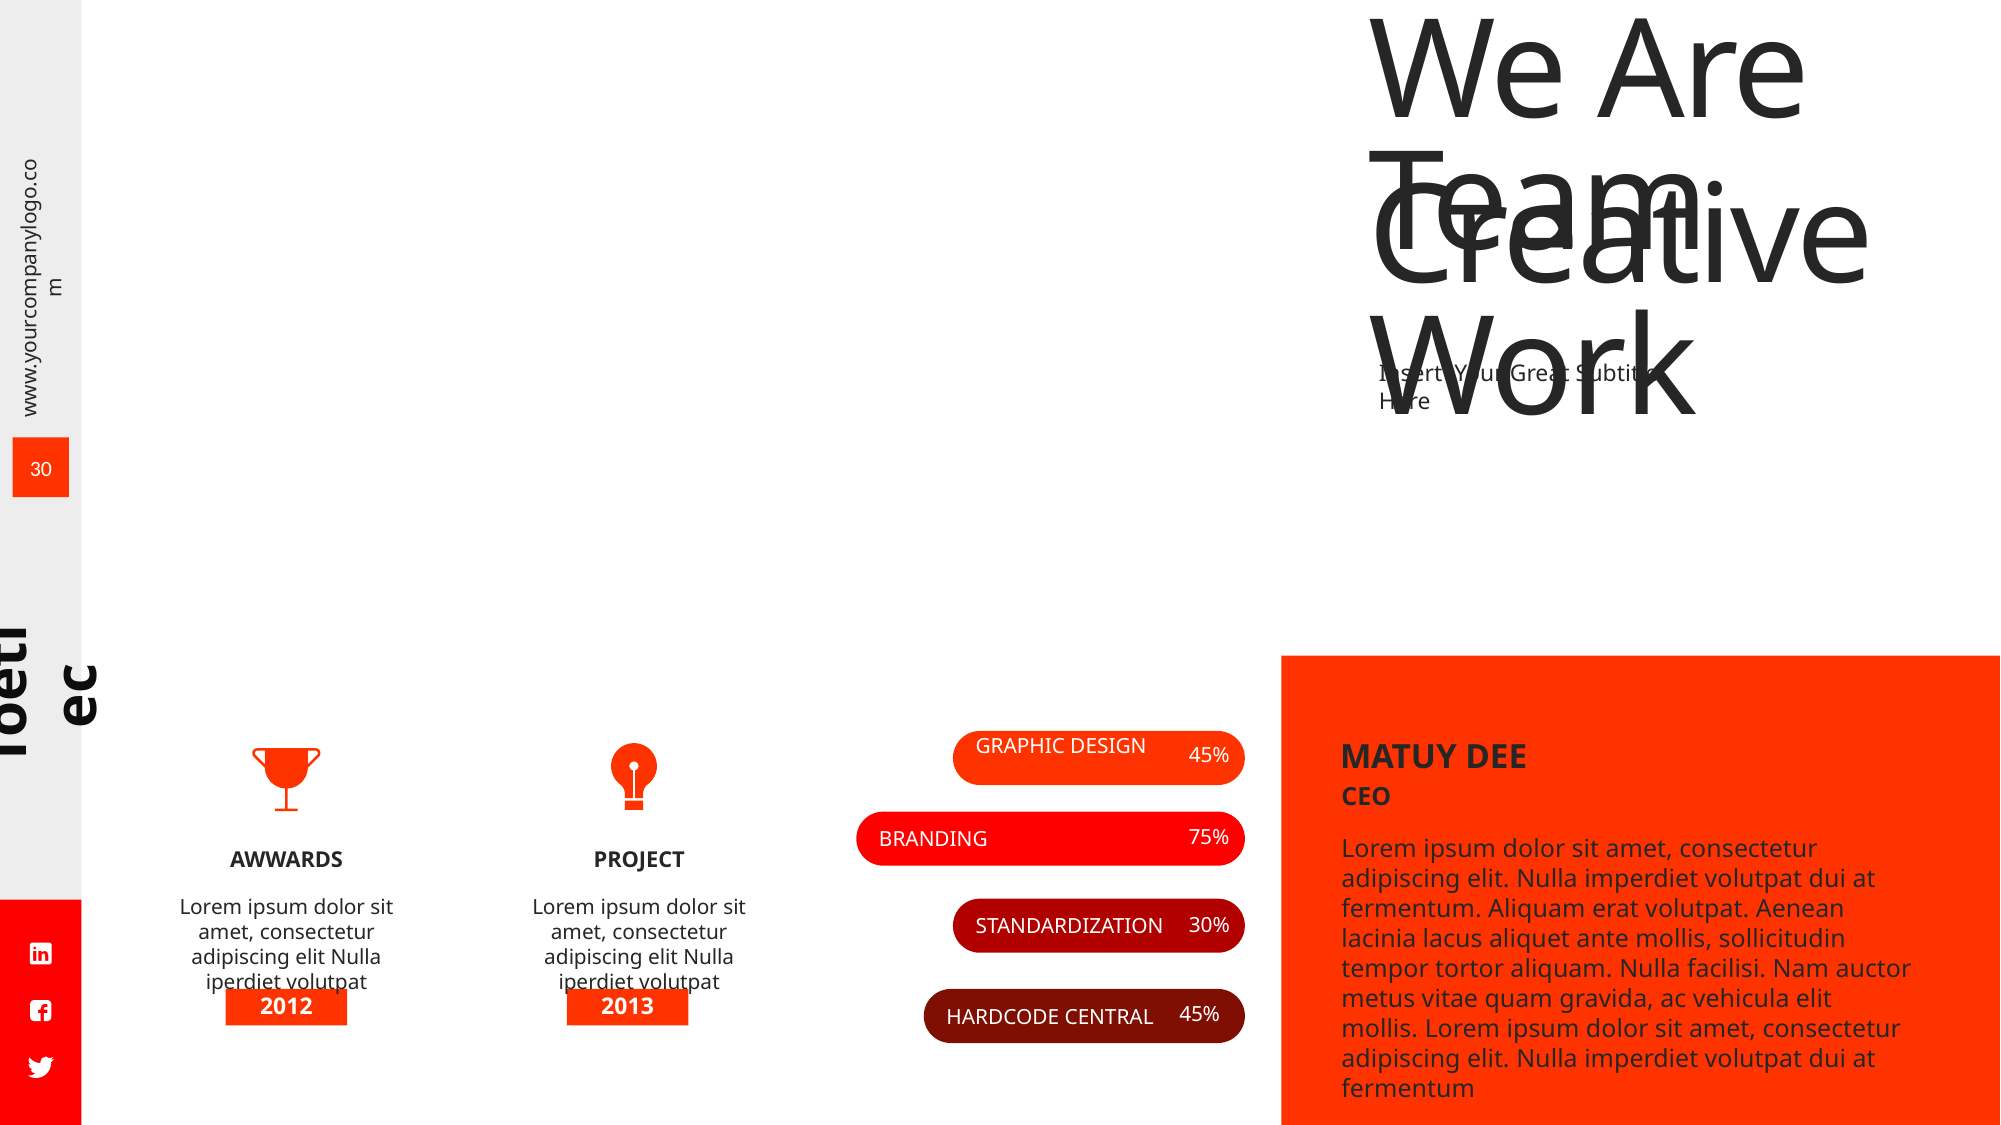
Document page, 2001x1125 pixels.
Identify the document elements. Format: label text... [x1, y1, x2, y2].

text_box [1280, 655, 2000, 1125]
text_box We Are Creative [1444, 67, 1928, 200]
text_box 2013 [566, 1001, 689, 1026]
text_box Lorem ipsum dolor sit amet, consectetur adipiscing elit Nulla iperdiet volutpat [141, 886, 432, 1001]
picture [77, 0, 1444, 656]
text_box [856, 730, 1245, 1044]
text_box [611, 743, 657, 810]
text_box AWWARDS [189, 838, 384, 880]
text_box [252, 748, 321, 812]
slide_number 30 [12, 437, 69, 498]
text_box 2012 [225, 1001, 348, 1026]
text_box CEO [1326, 772, 1536, 818]
text_box Team Work [1444, 200, 1928, 355]
text_box PROJECT [542, 838, 736, 880]
text_box MATUY DEE [1325, 721, 1610, 789]
text_box Lorem ipsum dolor sit amet, consectetur adipiscing elit. Nulla imperdiet volutpat dui at fermentum. Aliquam erat volutpat. Aenean lacinia lacus aliquet ante mollis, sollicitudin tempor tortor aliquam. Nulla facilisi. Nam auctor metus vitae quam gravida, ac vehicula elit mollis. Lorem ipsum dolor sit amet, consectetur adipiscing elit. Nulla imperdiet volutpat dui at fermentum [1326, 825, 1928, 1110]
text_box Insert Your Great Subtitle Here [1444, 355, 1718, 422]
text_box Lorem ipsum dolor sit amet, consectetur adipiscing elit Nulla iperdiet volutpat [494, 886, 785, 1001]
